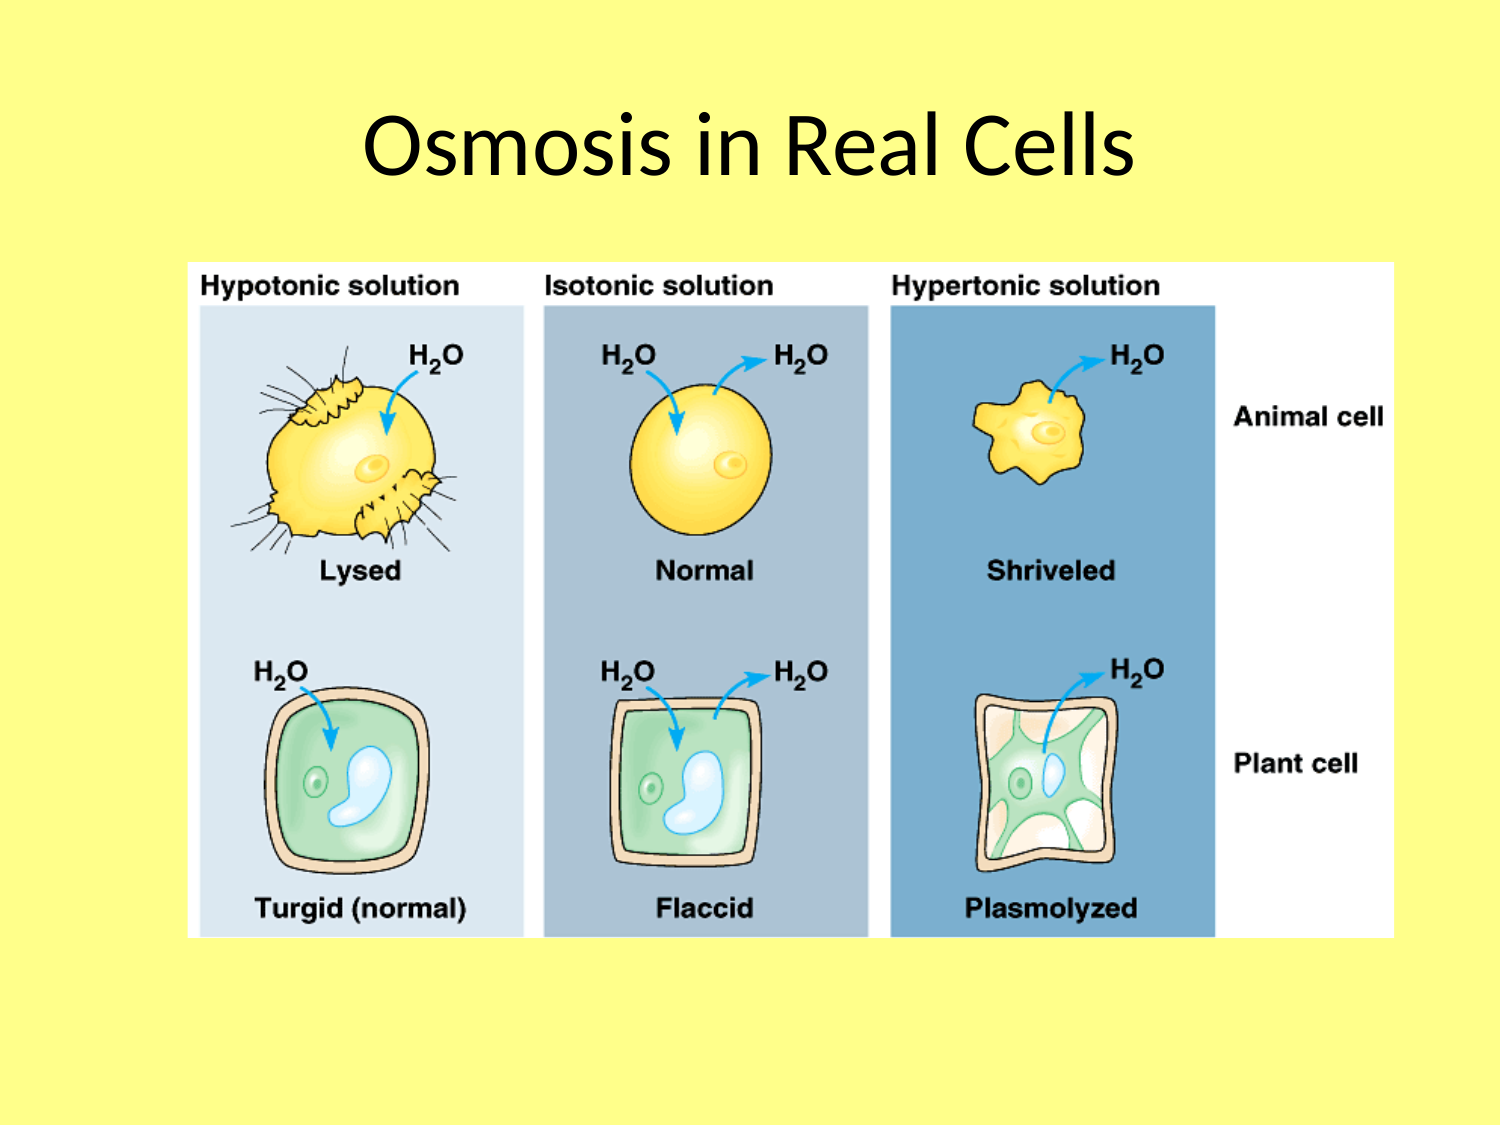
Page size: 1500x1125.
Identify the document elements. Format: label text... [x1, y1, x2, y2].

picture [187, 262, 1395, 938]
title Osmosis in Real Cells [75, 45, 1425, 233]
